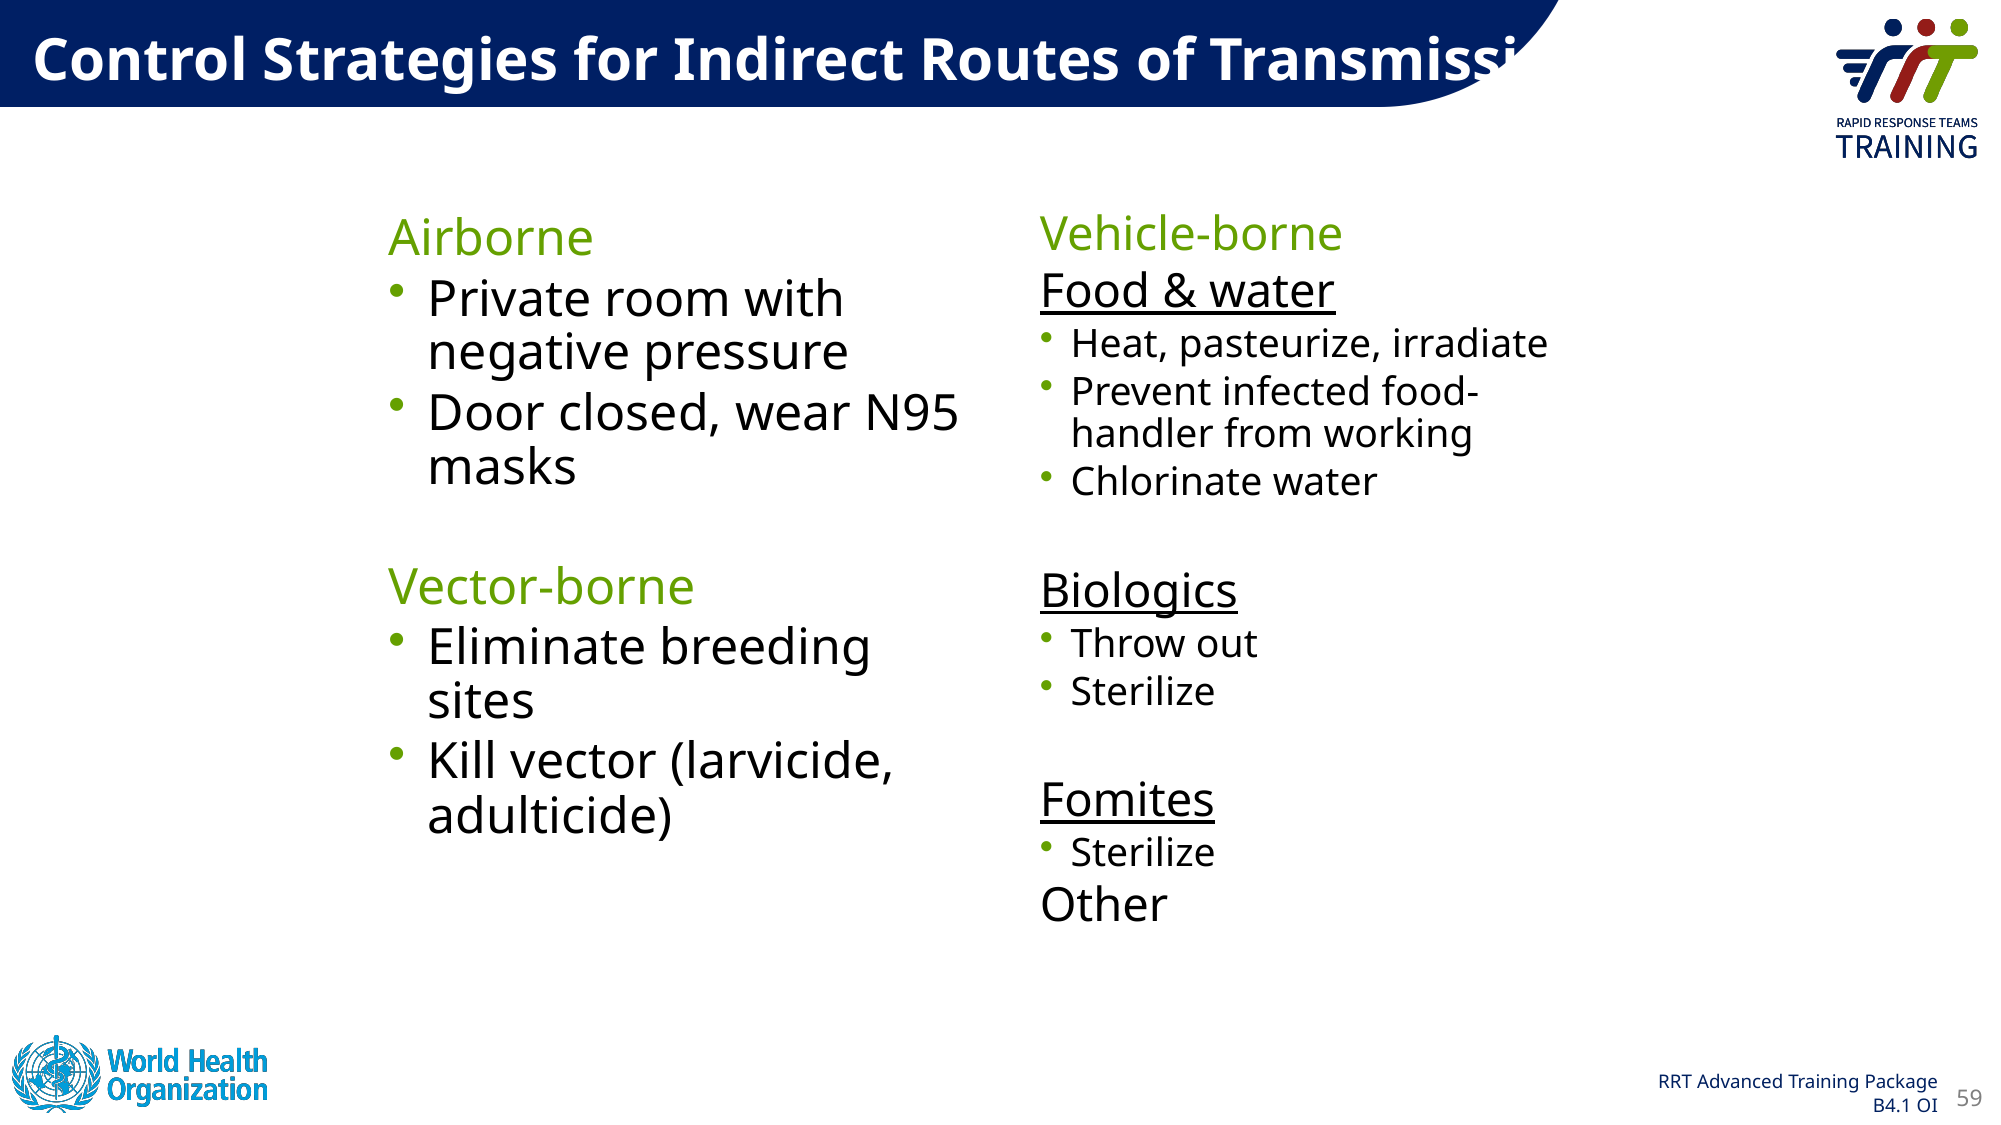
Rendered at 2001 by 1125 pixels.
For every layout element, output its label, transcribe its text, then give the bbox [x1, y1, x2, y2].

text_box Vehicle-borne Food & water Heat, pasteurize, irradiate Prevent infected food-handler from working Chlorinate water Biologics Throw out Sterilize Fomites Sterilize Other [1032, 202, 1604, 946]
picture [1835, 19, 1978, 167]
picture [12, 1083, 48, 1113]
picture [46, 1056, 54, 1062]
picture [30, 1083, 37, 1091]
picture [50, 1108, 62, 1113]
picture [24, 1054, 36, 1087]
picture [59, 1035, 267, 1113]
picture [40, 1062, 47, 1070]
text_box Control Strategies for Indirect Routes of Transmission [24, 8, 1691, 115]
picture [71, 1053, 90, 1091]
picture [36, 1088, 78, 1105]
picture [12, 1035, 54, 1068]
picture [22, 1062, 26, 1077]
picture [0, 0, 1583, 107]
picture [34, 1054, 43, 1078]
list Airborne Private room with negative pressure Door closed, wear N95 masks Vector-borne Eliminate breeding sites Kill vector (larvicide, adulticide) [380, 204, 990, 970]
